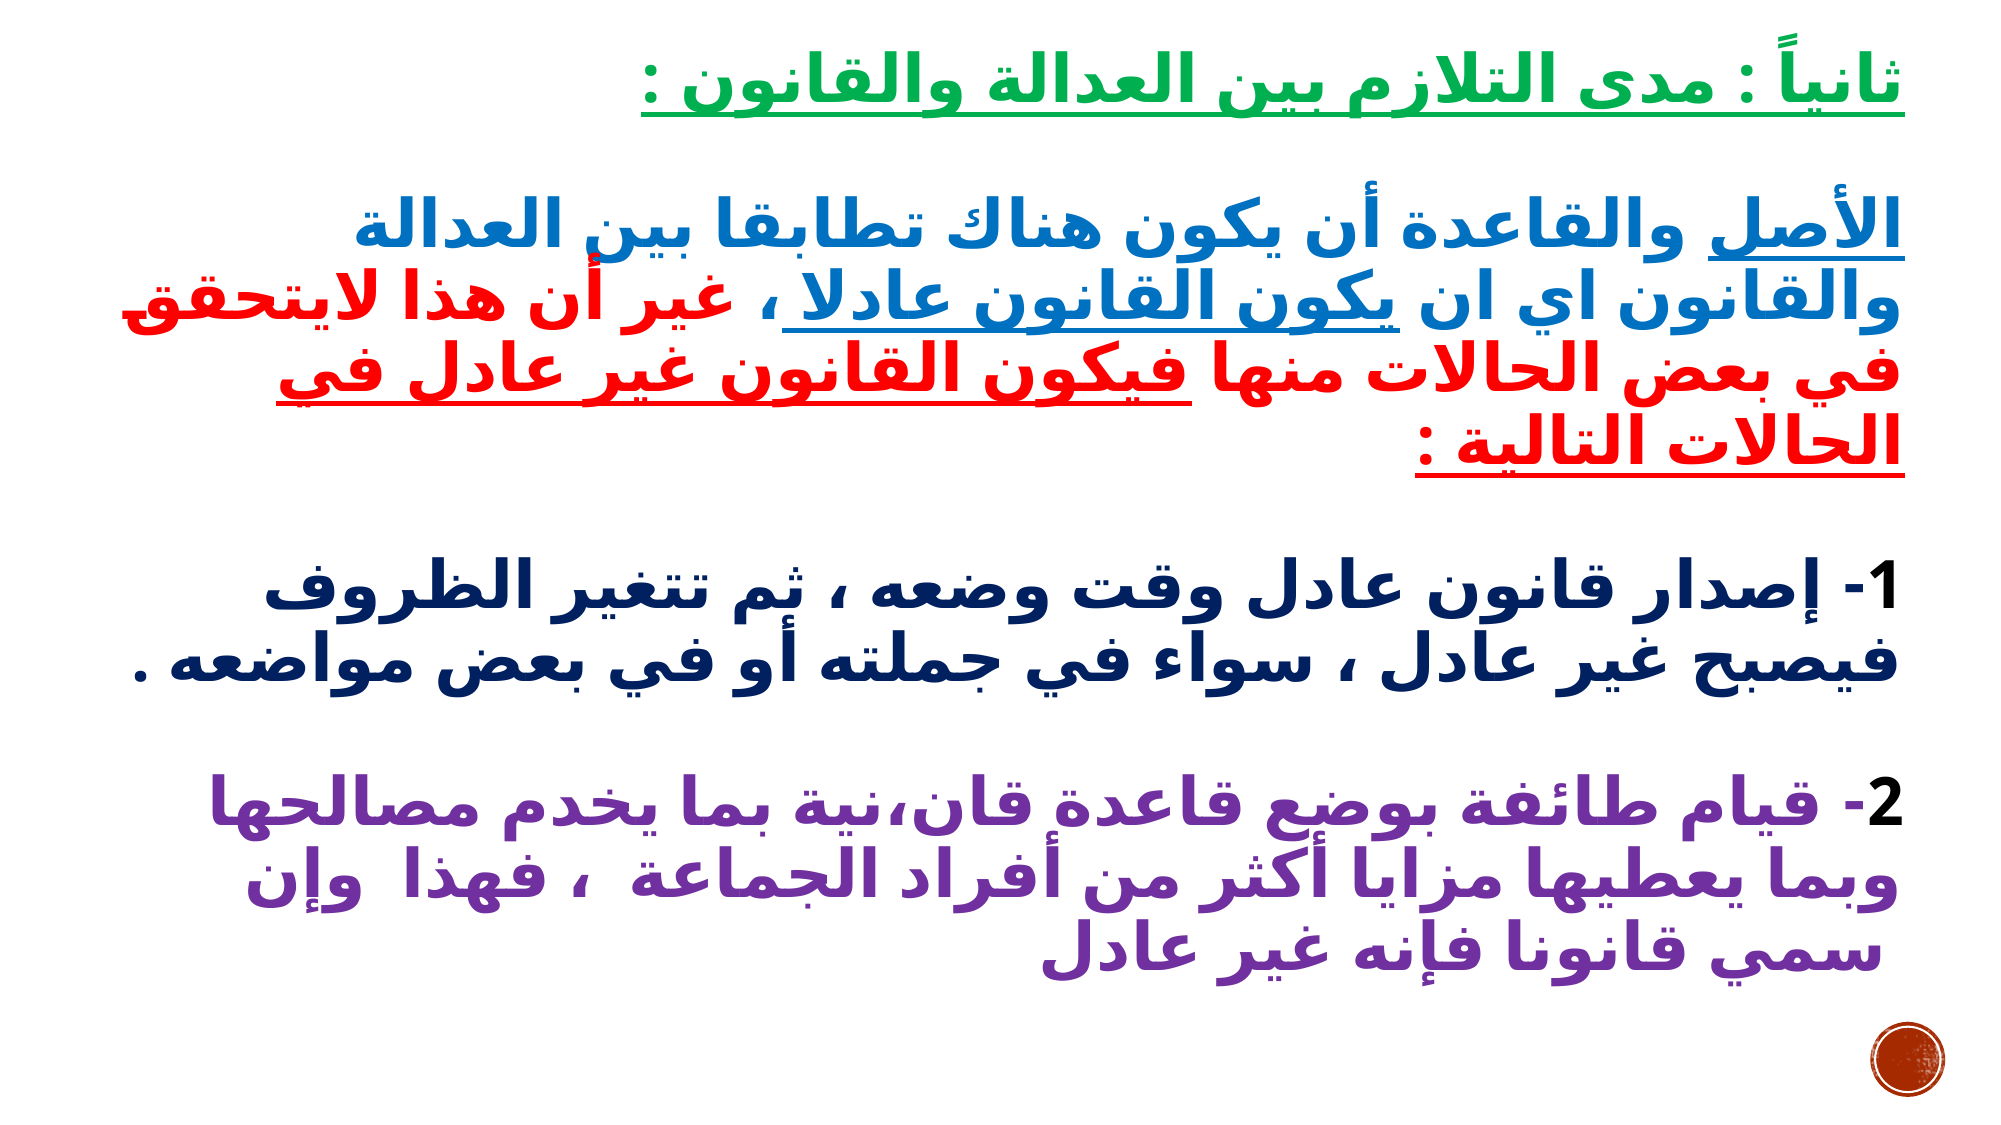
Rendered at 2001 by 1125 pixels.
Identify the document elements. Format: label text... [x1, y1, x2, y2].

title ثانياً : مدى التلازم بين العدالة والقانون : الأصل والقاعدة أن يكون هناك تطابقا بين العدالة والقانون اي ان يكون القانون عادلا ، غير أن هذا لايتحقق في بعض الحالات منها فيكون القانون غير عادل في الحالات التالية : 1- إصدار قانون عادل وقت وضعه ، ثم تتغير الظروف فيصبح غير عادل ، سواء في جملته أو في بعض مواضعه . 2- قيام طائفة بوضع قاعدة قان،نية بما يخدم مصالحها وبما يعطيها مزايا أكثر من أفراد الجماعة ، فهذا وإن سمي قانونا فإنه غير عادل [60, 32, 1920, 1078]
